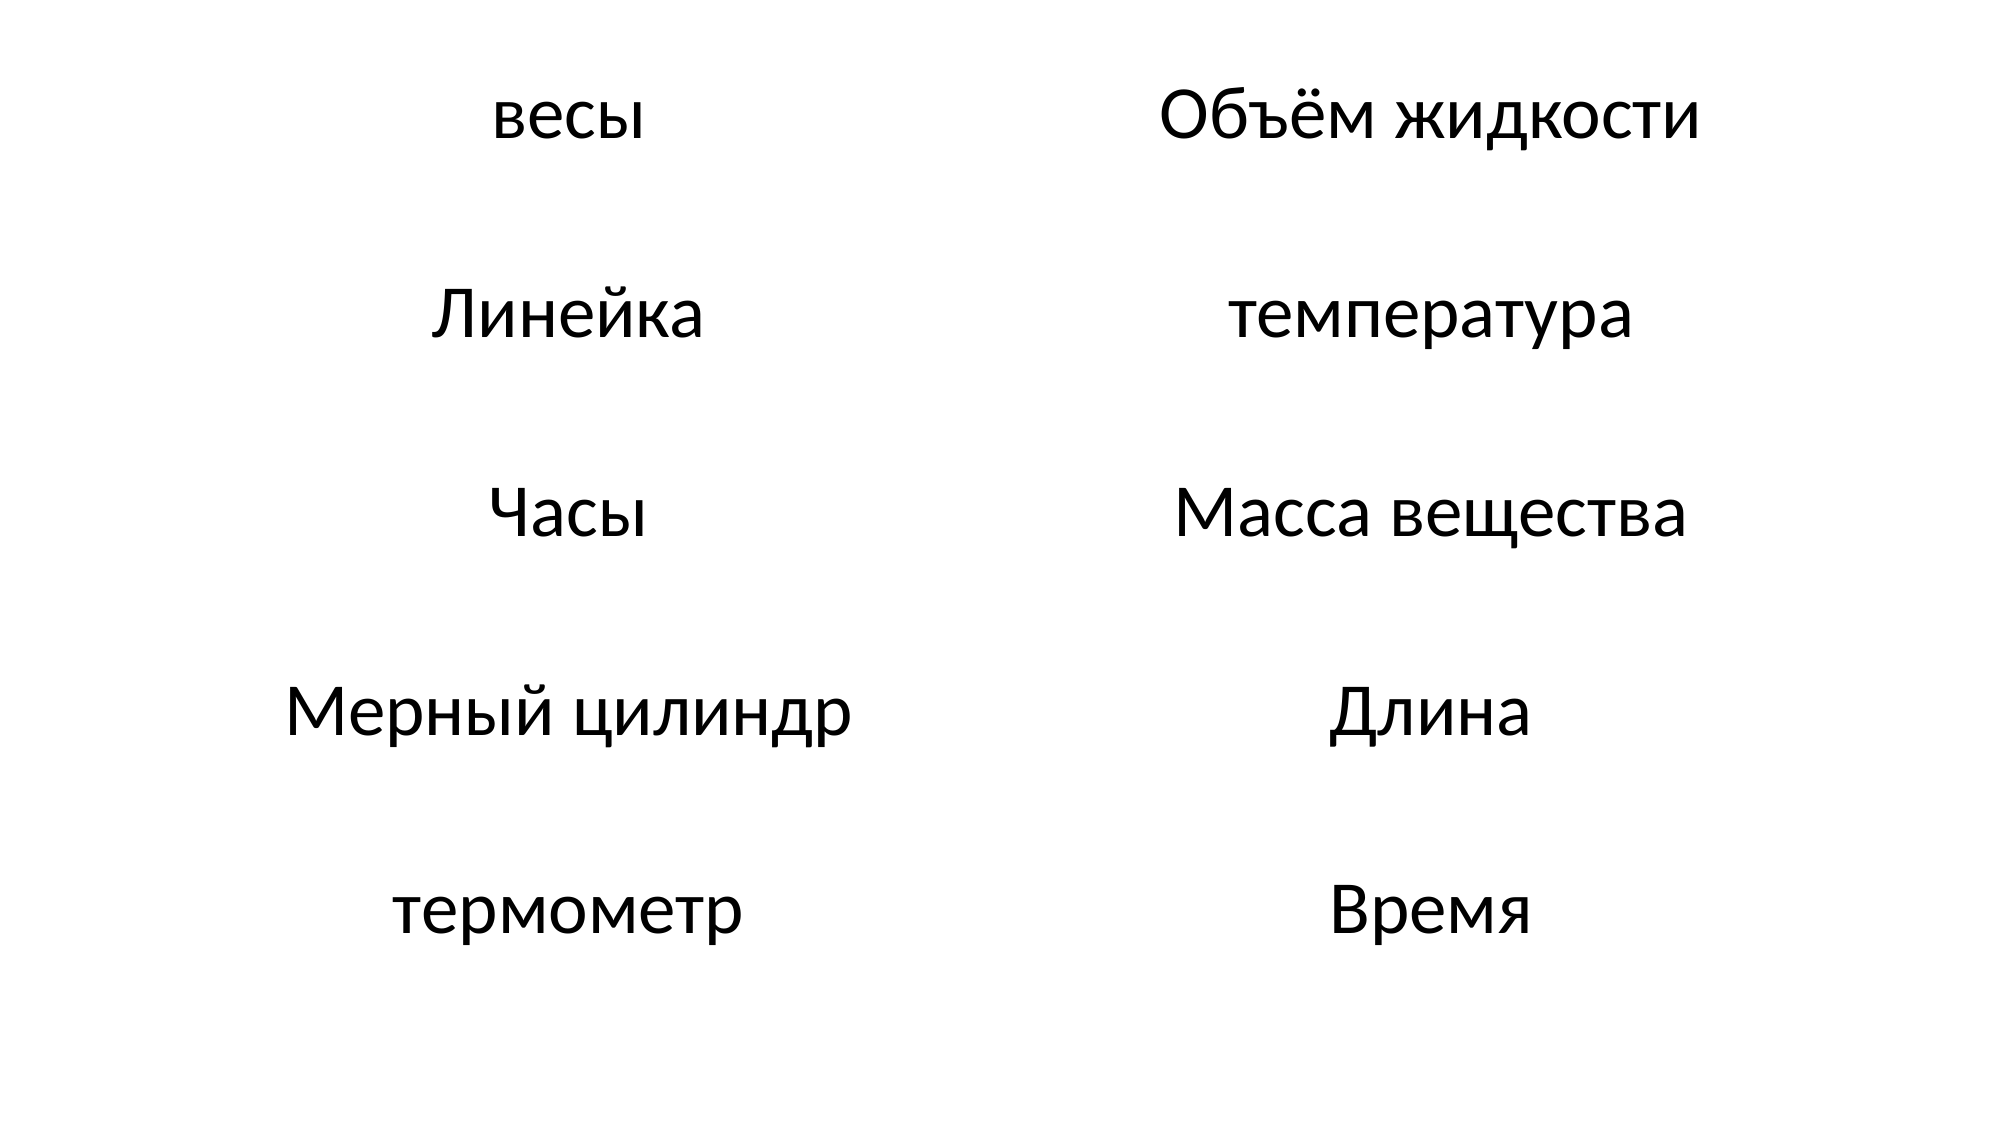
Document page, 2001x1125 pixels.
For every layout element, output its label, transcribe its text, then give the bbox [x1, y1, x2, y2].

table_header весы [137, 75, 1000, 274]
table_cell Длина [1000, 671, 1862, 870]
table_cell Часы [137, 472, 1000, 671]
table_cell Мерный цилиндр [137, 671, 1000, 870]
table_cell термометр [137, 870, 1000, 1069]
table_cell температура [1000, 274, 1862, 472]
table_cell Масса вещества [1000, 472, 1862, 671]
table_cell Время [1000, 870, 1862, 1069]
table_header Объём жидкости [1000, 75, 1862, 274]
table_cell Линейка [137, 274, 1000, 472]
